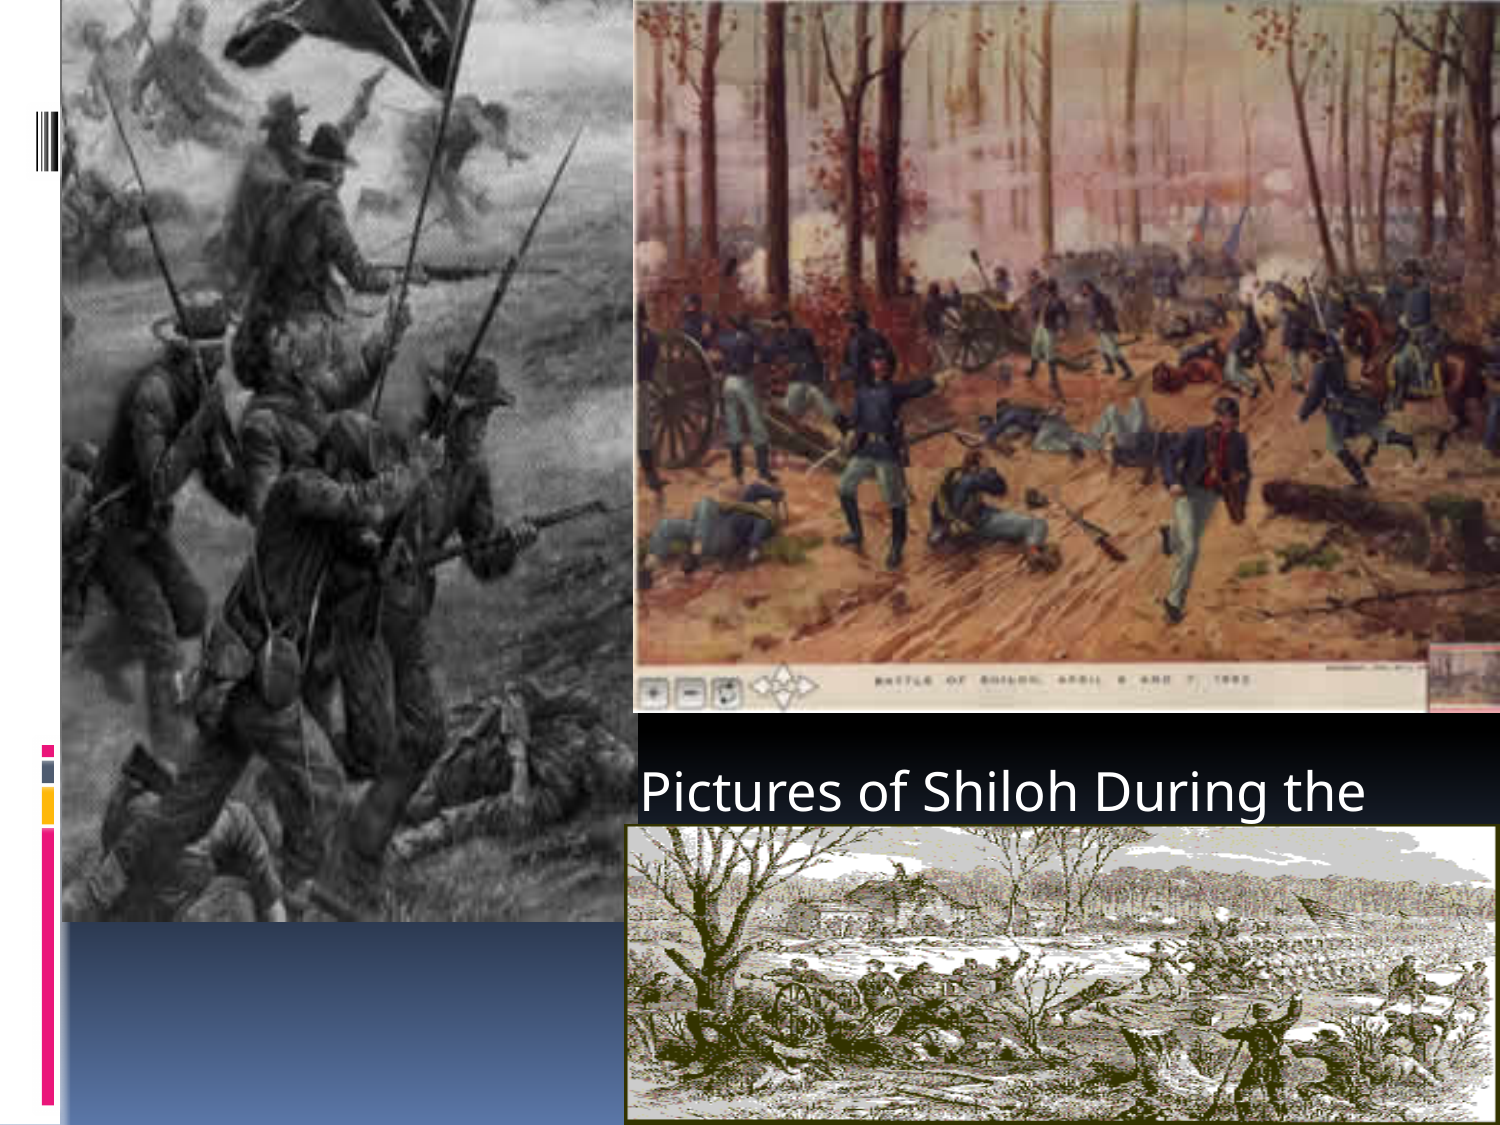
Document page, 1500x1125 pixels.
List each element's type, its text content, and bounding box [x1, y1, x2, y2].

picture [633, 0, 1500, 713]
picture [62, 0, 638, 922]
picture [624, 824, 1500, 1125]
text_box Pictures of Shiloh During the Civil War [646, 749, 1500, 817]
